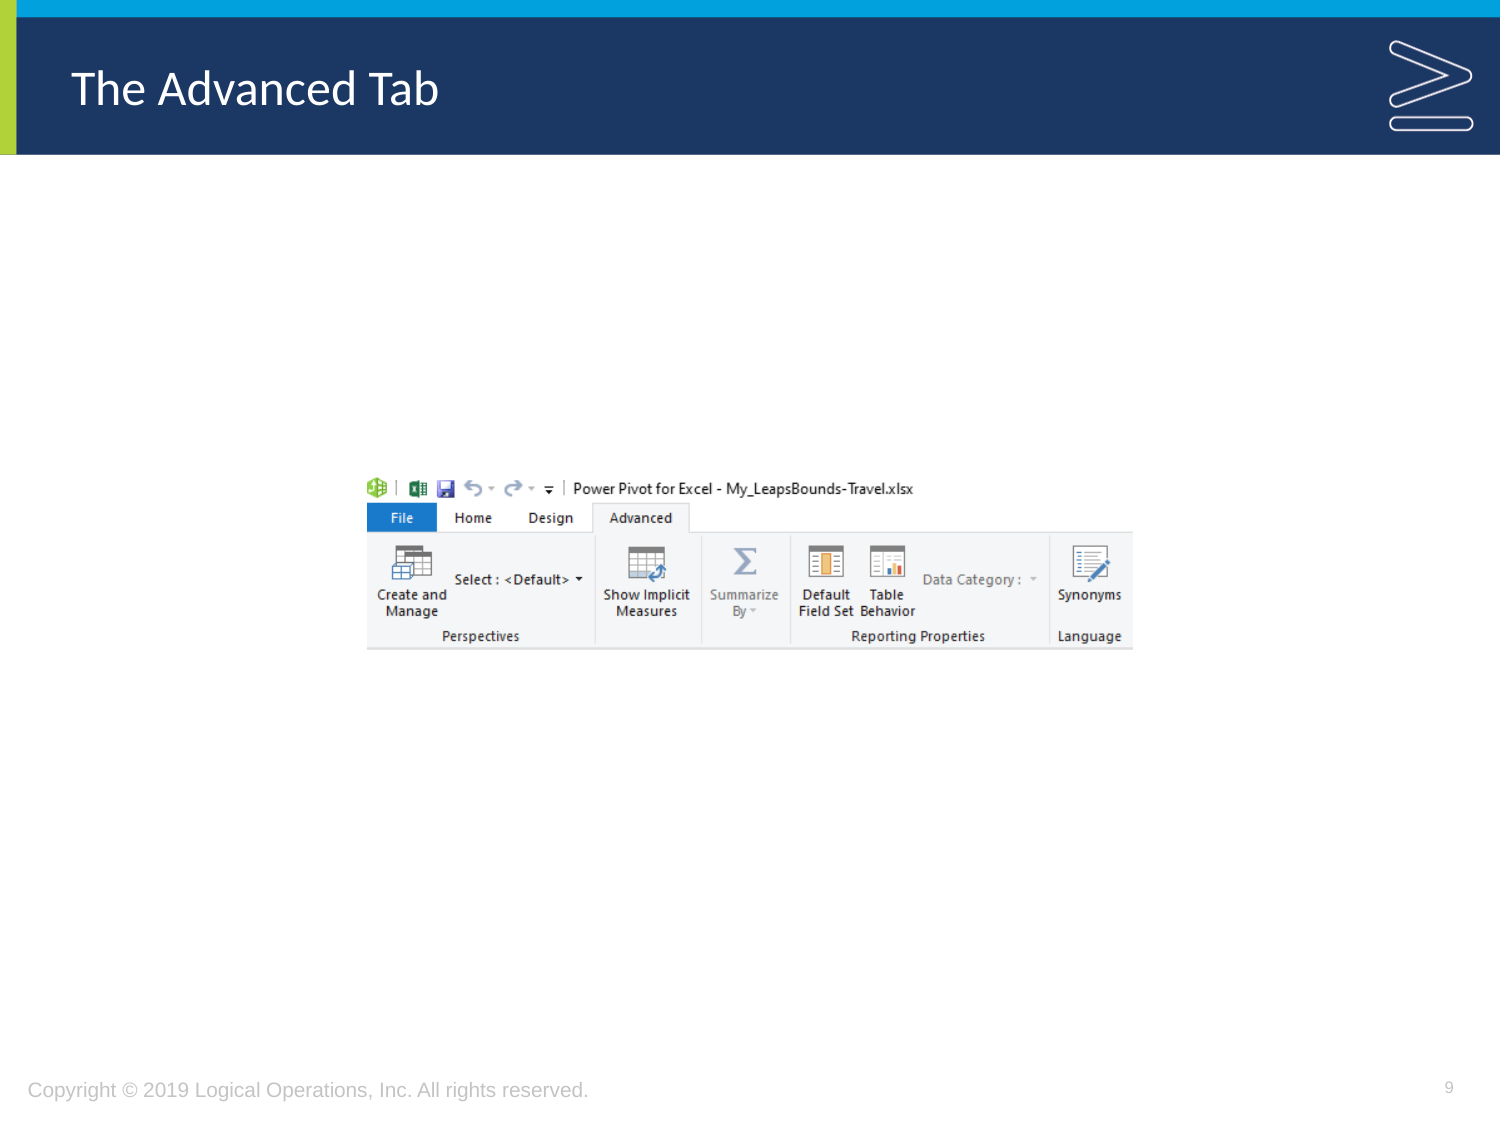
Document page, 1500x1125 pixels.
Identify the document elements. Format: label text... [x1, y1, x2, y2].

picture [367, 474, 1133, 651]
slide_number 9 [1118, 1057, 1469, 1118]
picture [1350, 18, 1500, 155]
picture [0, 0, 56, 155]
title The Advanced Tab [56, 16, 1350, 155]
